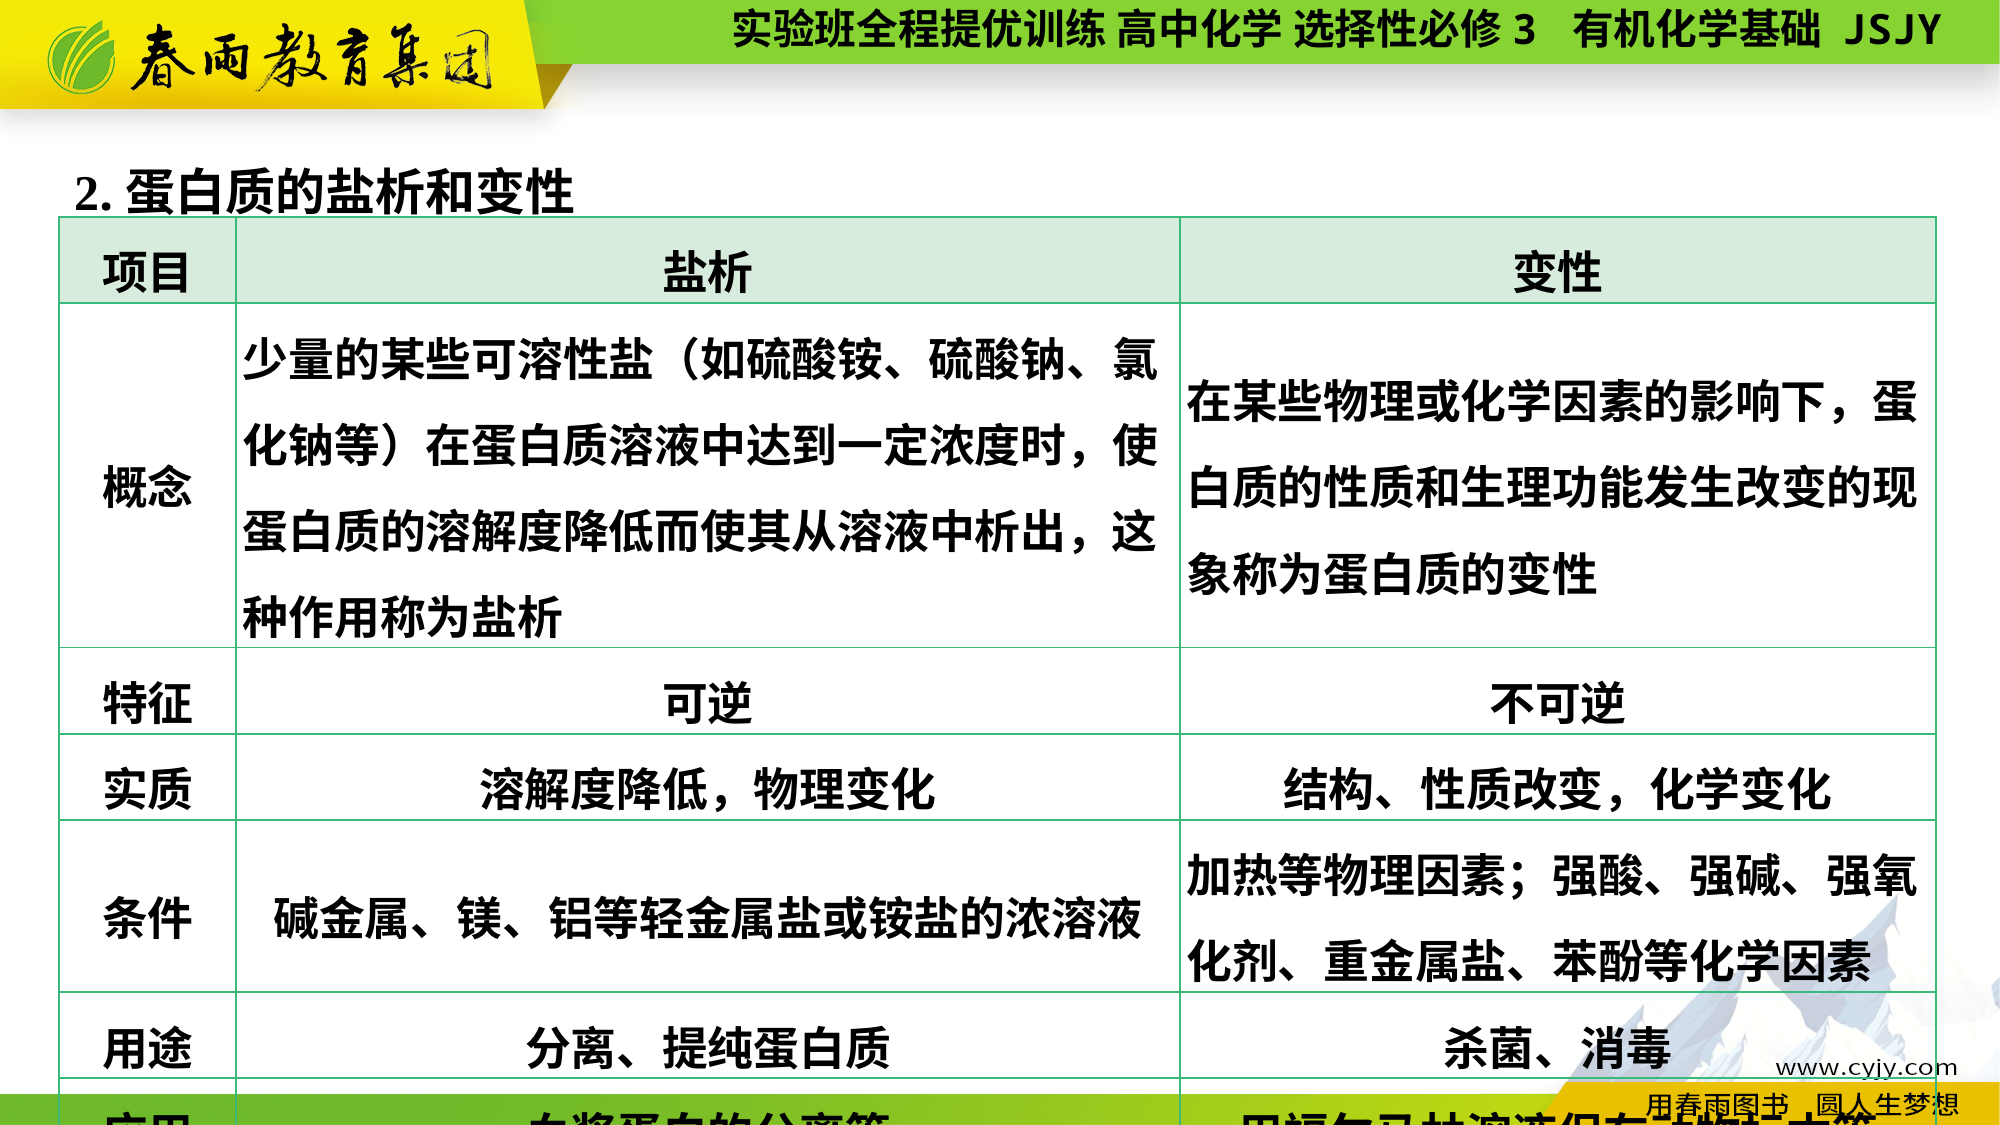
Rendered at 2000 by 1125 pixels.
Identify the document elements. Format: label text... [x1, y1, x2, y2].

table_cell 加热等物理因素；强酸、强碱、强氧化剂、重金属盐、苯酚等化学因素 [1181, 821, 1935, 991]
table_cell 结构、性质改变，化学变化 [1181, 735, 1935, 819]
table_header 变性 [1181, 218, 1935, 302]
list 2.蛋白质的盐析和变性 [59, 122, 1944, 217]
table_cell 概念 [60, 304, 235, 647]
table_cell 血浆蛋白的分离等 [237, 1079, 1179, 1125]
table_cell 碱金属、镁、铝等轻金属盐或铵盐的浓溶液 [237, 821, 1179, 991]
table_cell 条件 [60, 821, 235, 991]
picture [0, 0, 2000, 1125]
table_cell 用途 [60, 993, 235, 1077]
table_cell 溶解度降低，物理变化 [237, 735, 1179, 819]
table_header 项目 [60, 218, 235, 302]
table_cell 杀菌、消毒 [1181, 993, 1935, 1077]
table_cell 分离、提纯蛋白质 [237, 993, 1179, 1077]
table_header 盐析 [237, 218, 1179, 302]
table_cell 少量的某些可溶性盐（如硫酸铵、硫酸钠、氯化钠等）在蛋白质溶液中达到一定浓度时，使蛋白质的溶解度降低而使其从溶液中析出，这种作用称为盐析 [237, 304, 1179, 647]
table_cell 用福尔马林溶液保存动物标本等 [1181, 1079, 1935, 1125]
table_cell 特征 [60, 648, 235, 733]
table_cell 不可逆 [1181, 648, 1935, 733]
table_cell 在某些物理或化学因素的影响下，蛋白质的性质和生理功能发生改变的现象称为蛋白质的变性 [1181, 304, 1935, 647]
table_cell 实质 [60, 735, 235, 819]
table_cell 应用 [60, 1079, 235, 1125]
table_cell 可逆 [237, 648, 1179, 733]
